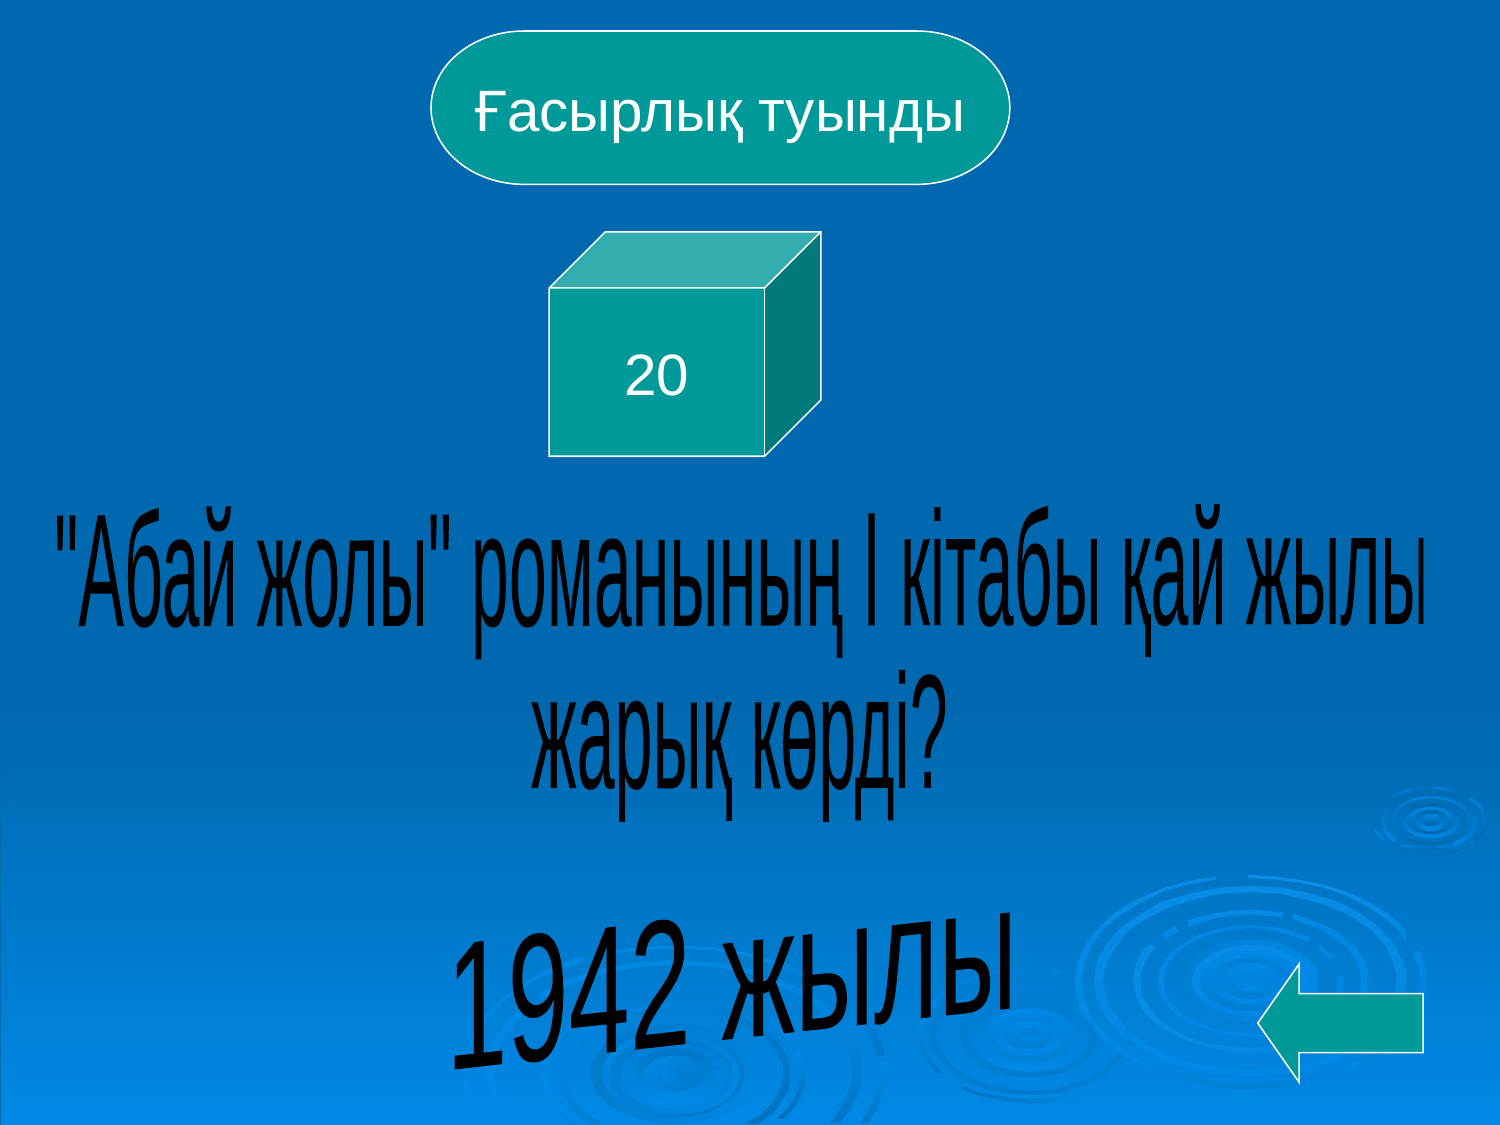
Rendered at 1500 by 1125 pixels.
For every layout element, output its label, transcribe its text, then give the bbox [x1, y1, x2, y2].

text_box Ғасырлық туынды [430, 31, 1010, 185]
text_box [1257, 964, 1424, 1083]
text_box 20 [549, 231, 821, 457]
